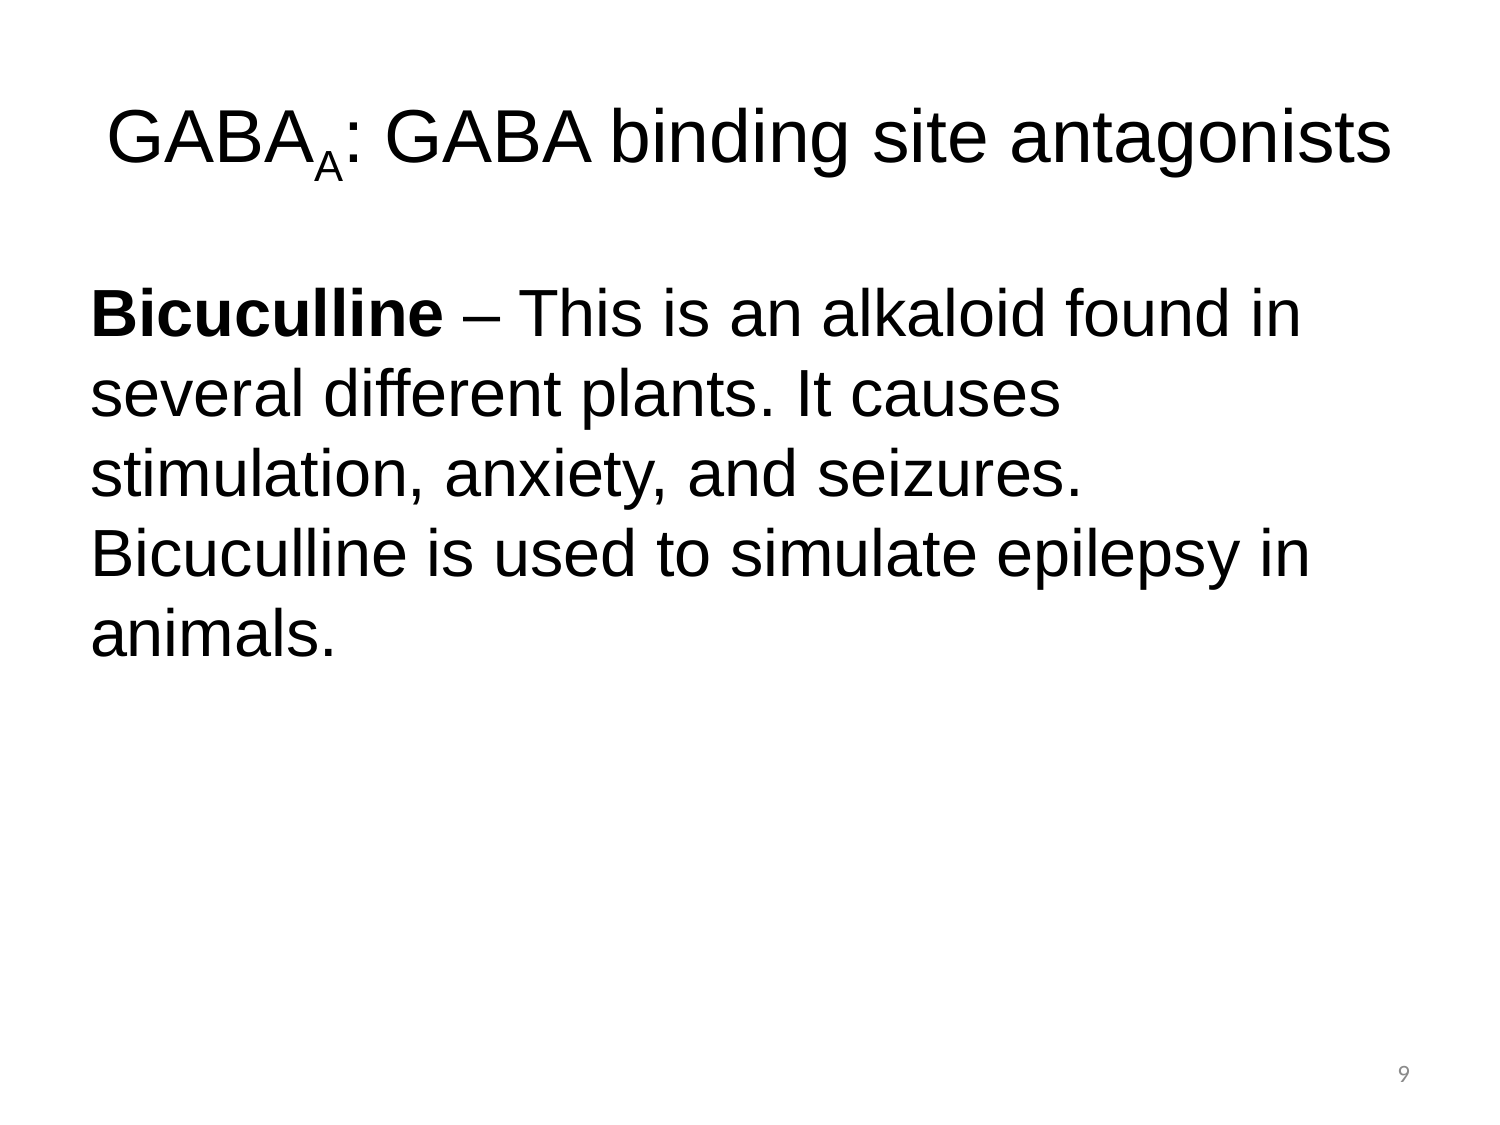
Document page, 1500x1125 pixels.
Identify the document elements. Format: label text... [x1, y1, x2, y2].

title GABAA: GABA binding site antagonists [75, 45, 1425, 233]
list Bicuculline – This is an alkaloid found in several different plants. It causes stimulation, anxiety, and seizures. Bicuculline is used to simulate epilepsy in animals. [75, 262, 1425, 1005]
slide_number 9 [1074, 1042, 1425, 1103]
